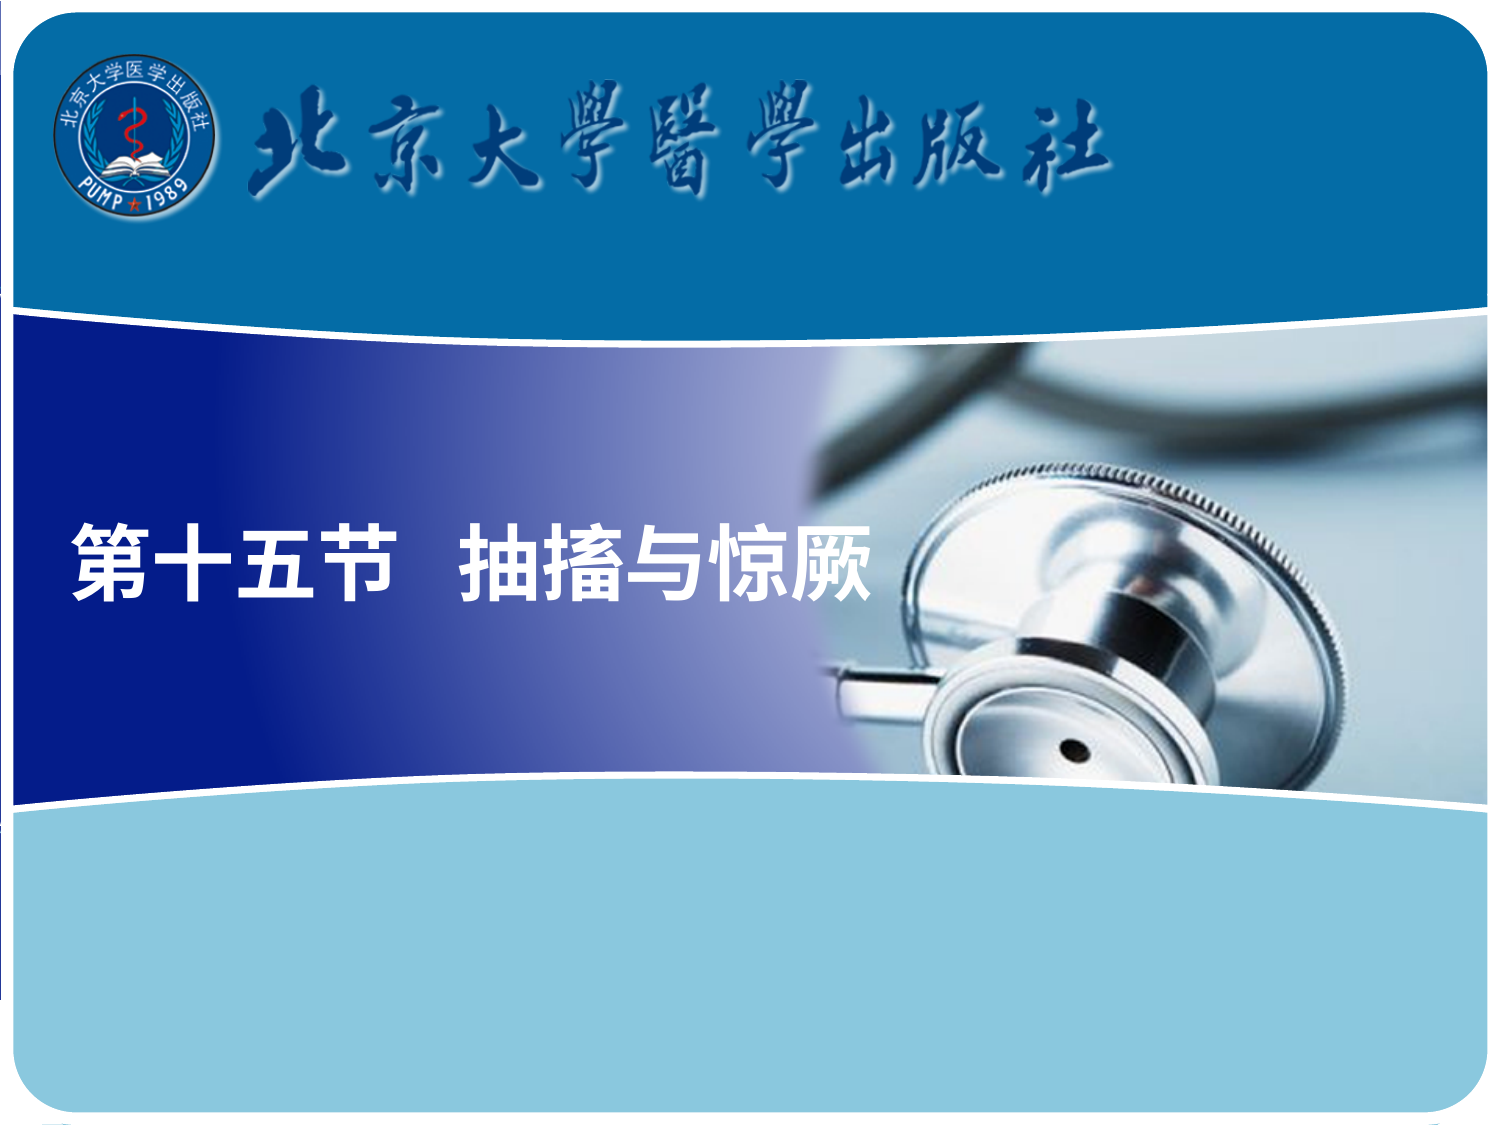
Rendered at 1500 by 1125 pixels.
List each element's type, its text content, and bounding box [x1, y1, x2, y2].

picture [53, 54, 1117, 225]
picture [14, 315, 1487, 805]
title 第十五节 抽搐与惊厥 [52, 373, 904, 749]
